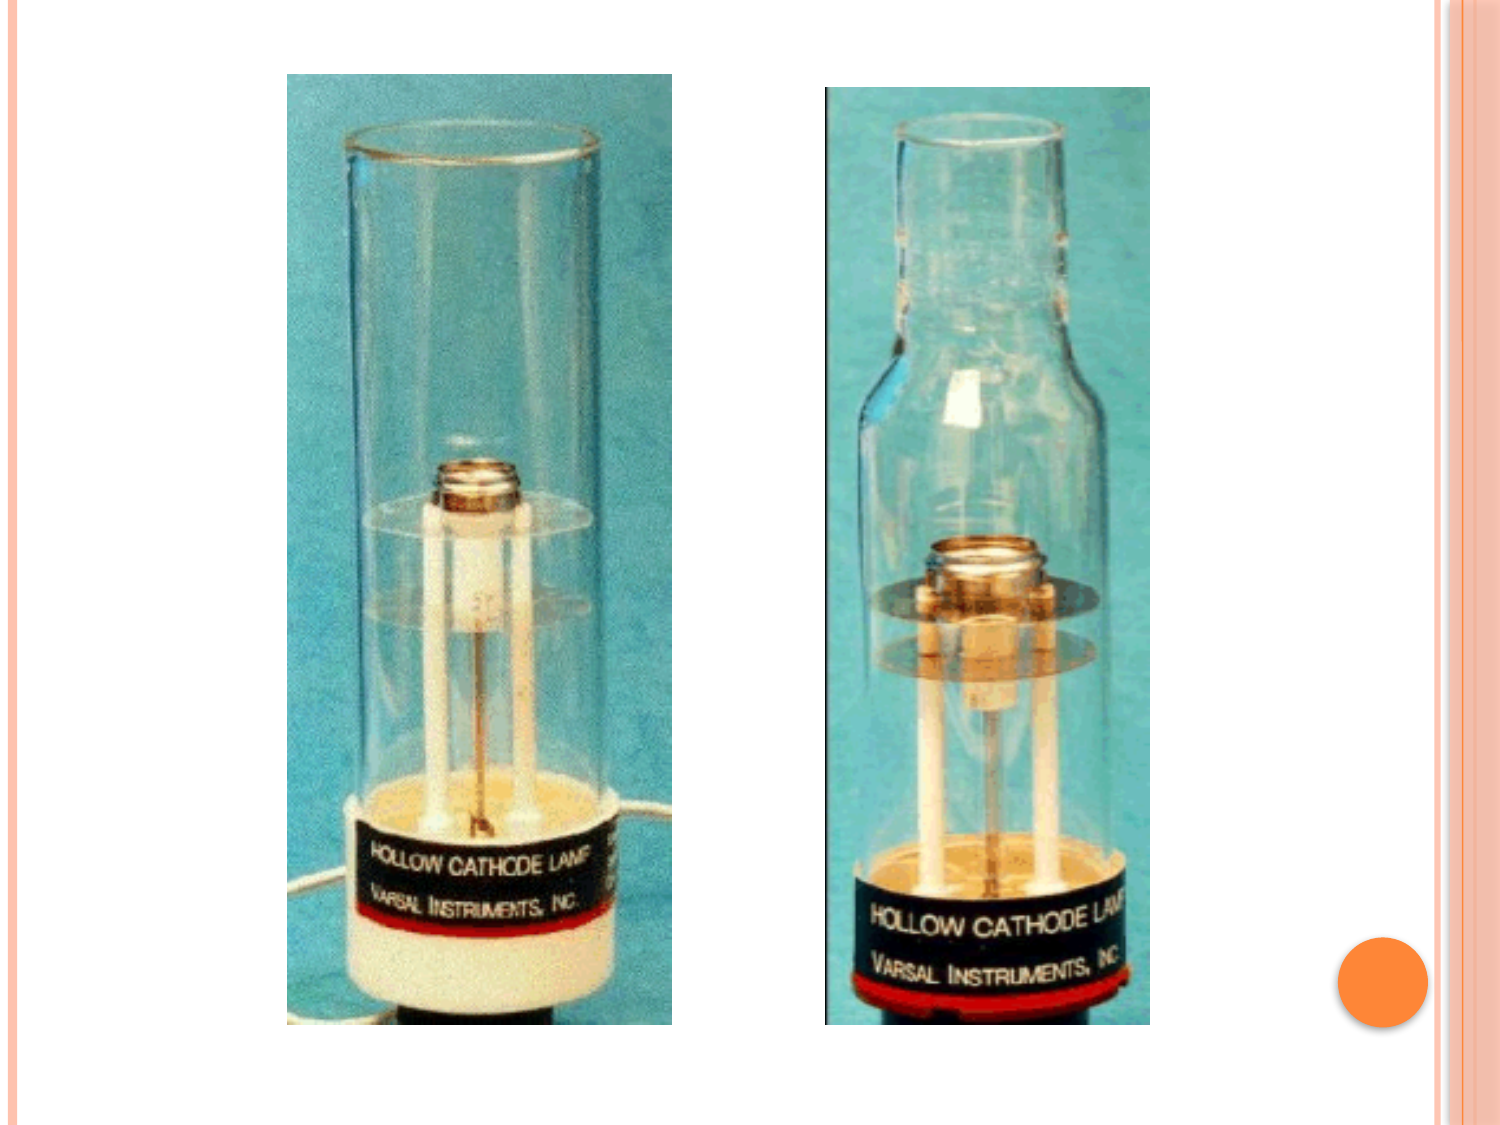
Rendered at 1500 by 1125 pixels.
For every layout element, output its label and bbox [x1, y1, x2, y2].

picture [824, 86, 1151, 1026]
picture [286, 74, 673, 1026]
